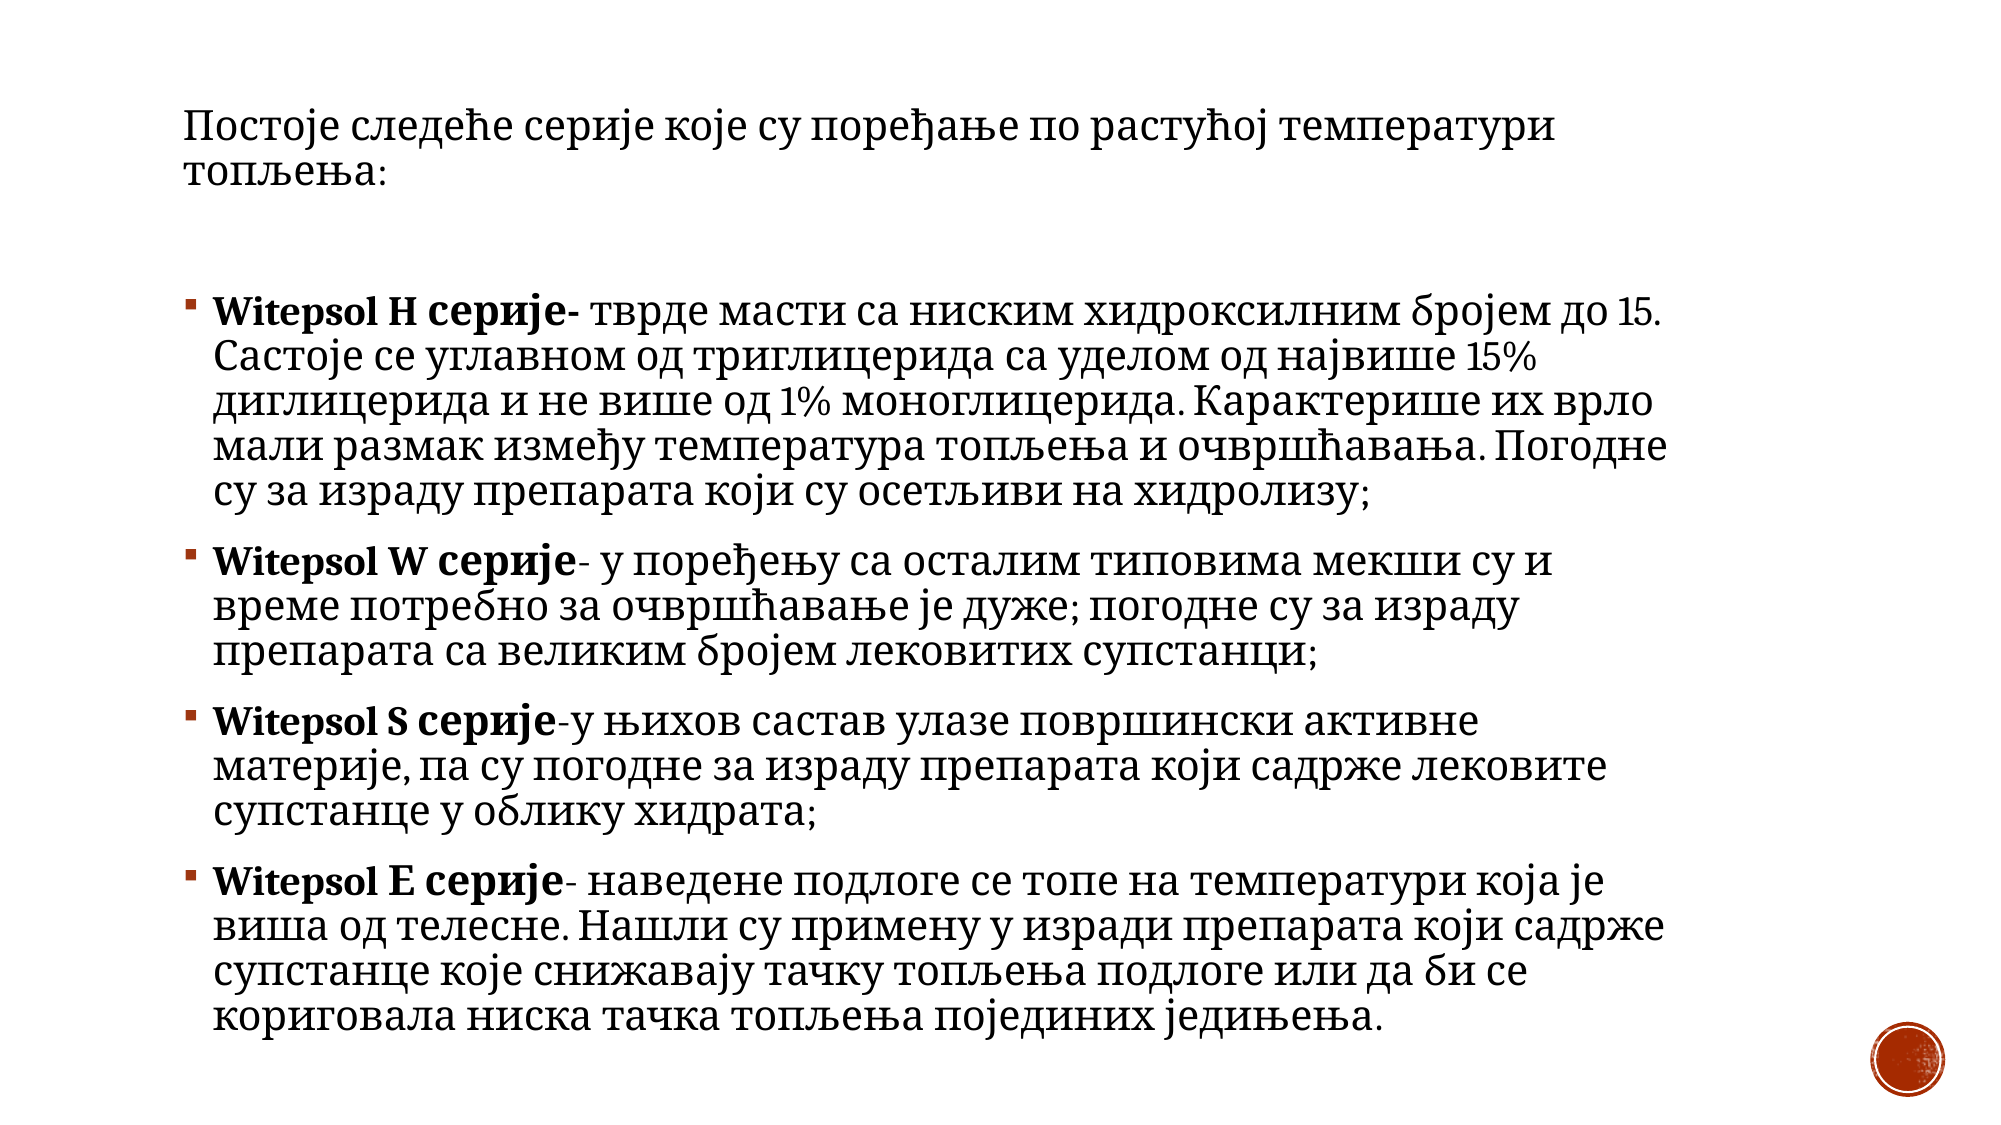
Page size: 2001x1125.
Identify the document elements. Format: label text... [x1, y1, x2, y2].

list Постоје следеће серије које су поређање по растућој температури топљења: Witepsol H серије- тврде масти са ниским хидроксилним бројем до 15. Састоје се углавном од триглицерида са уделом од највише 15% диглицерида и не више од 1% моноглицерида. Карактерише их врло мали размак између температура топљења и очвршћавања. Погодне су за израду препарата који су осетљиви на хидролизу; Witepsol W серије- у поређењу са осталим типовима мекши су и време потребно за очвршћавање је дуже; погодне су за израду препарата са великим бројем лековитих супстанци; Witepsol S серије-у њихов састав улазе површински активне материје, па су погодне за израду препарата који садрже лековите супстанце у облику хидрата; Witepsol Е серије- наведене подлоге се топе на температури која је виша од телесне. Нашли су примену у изради препарата који садрже супстанце које снижавају тачку топљења подлоге или да би се кориговала ниска тачка топљења појединих једињења. [167, 96, 1696, 1066]
